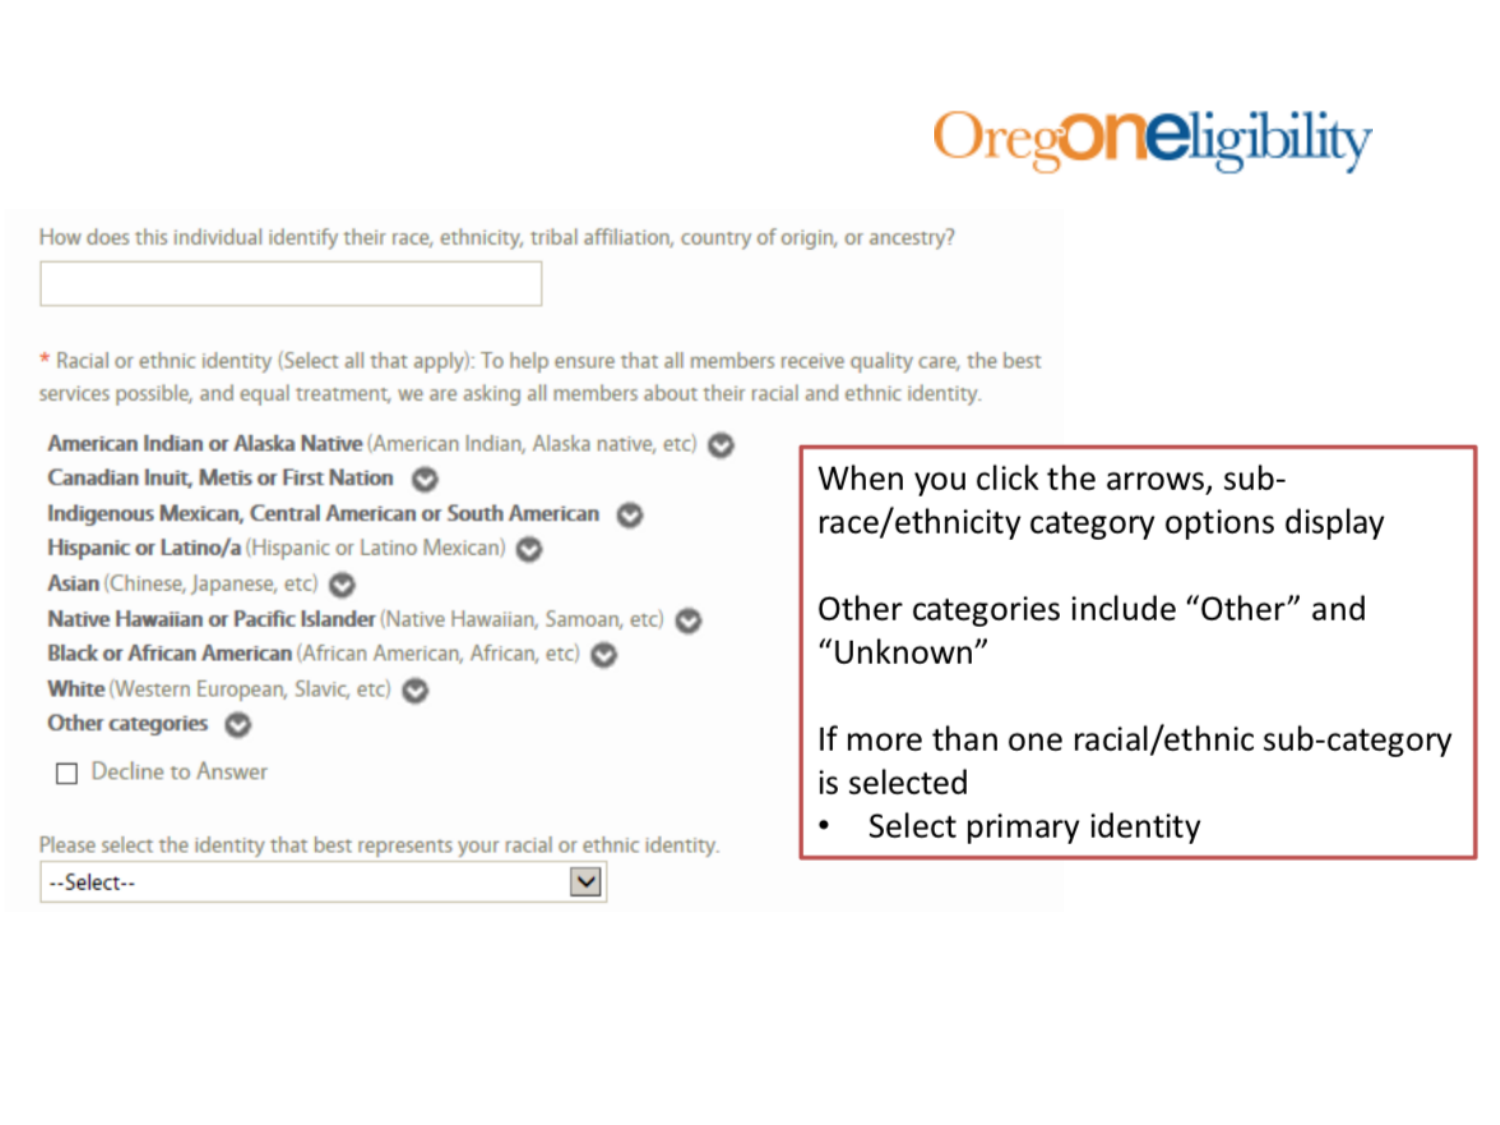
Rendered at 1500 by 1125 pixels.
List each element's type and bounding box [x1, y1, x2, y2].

picture [919, 88, 1386, 188]
picture [0, 209, 1500, 912]
